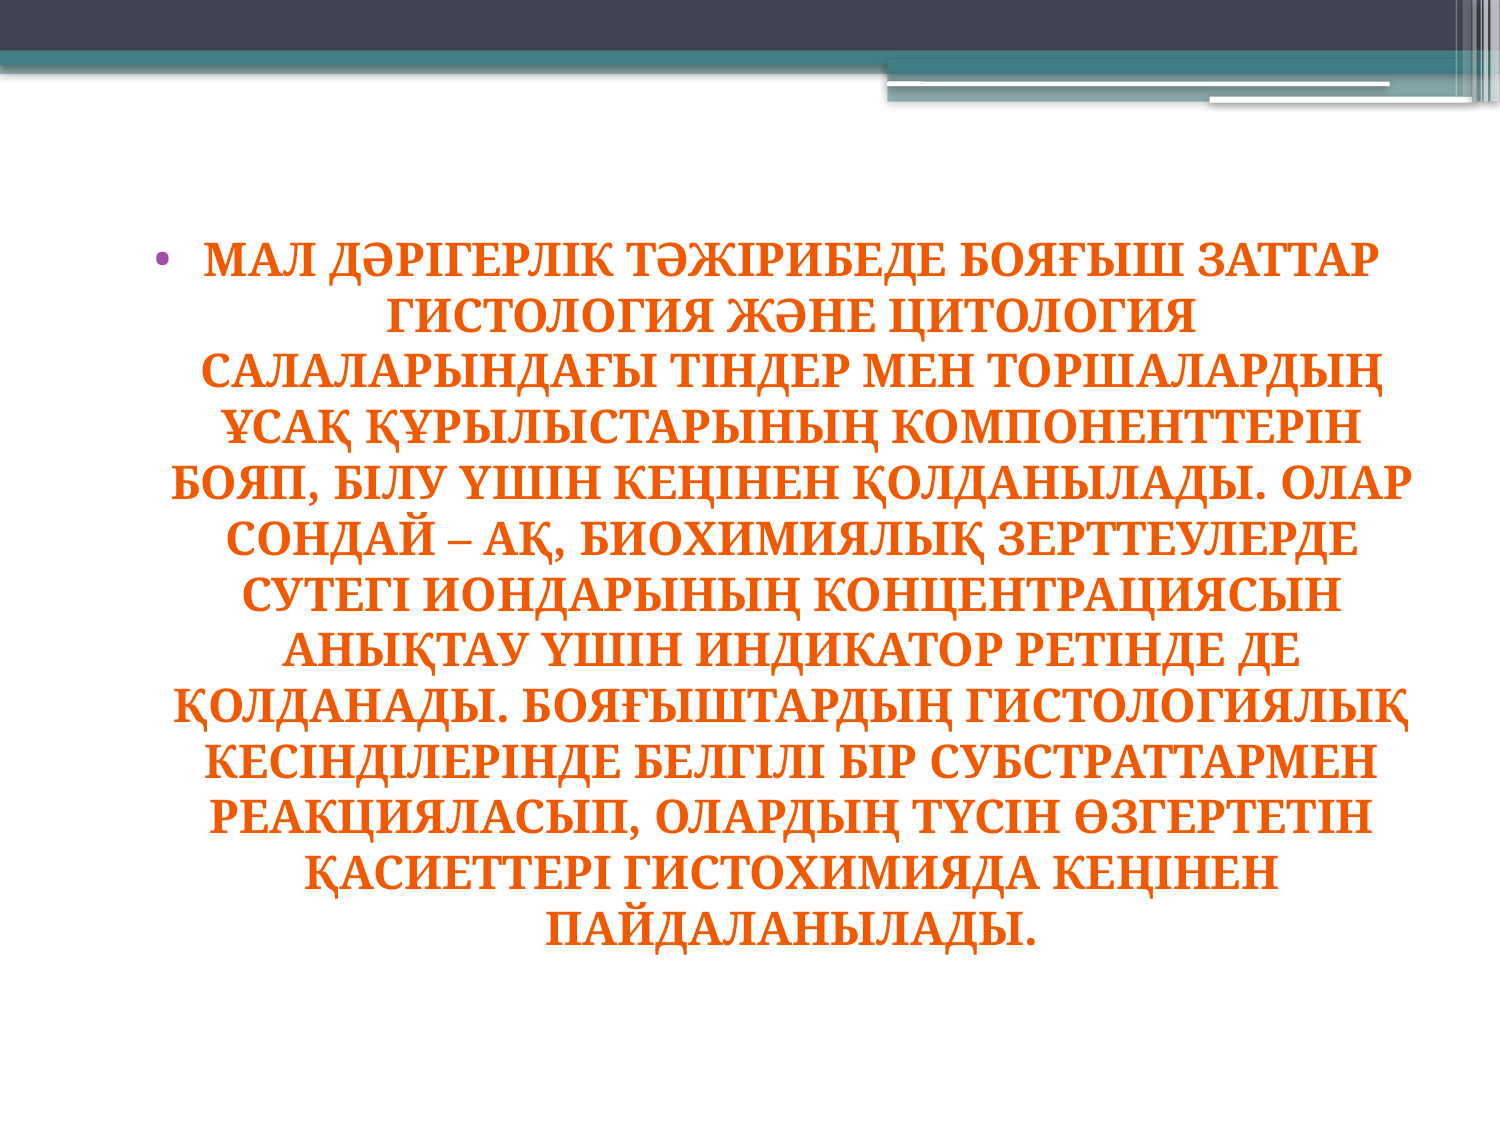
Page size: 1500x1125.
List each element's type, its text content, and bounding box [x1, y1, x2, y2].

list Мал дәрігерлік тәжірибеде бояғыш заттар гистология және цитология салаларындағы тіндер мен торшалардың ұсақ құрылыстарының компоненттерін бояп, білу үшін кеңінен қолданылады. Олар сондай – ақ, биохимиялық зерттеулерде сутегі иондарының концентрациясын анықтау үшін индикатор ретінде де қолданады. Бояғыштардың гистологиялық кесінділерінде белгілі бір субстраттармен реакцияласып, олардың түсін өзгертетін қасиеттері гистохимияда кеңінен пайдаланылады. [82, 222, 1442, 966]
